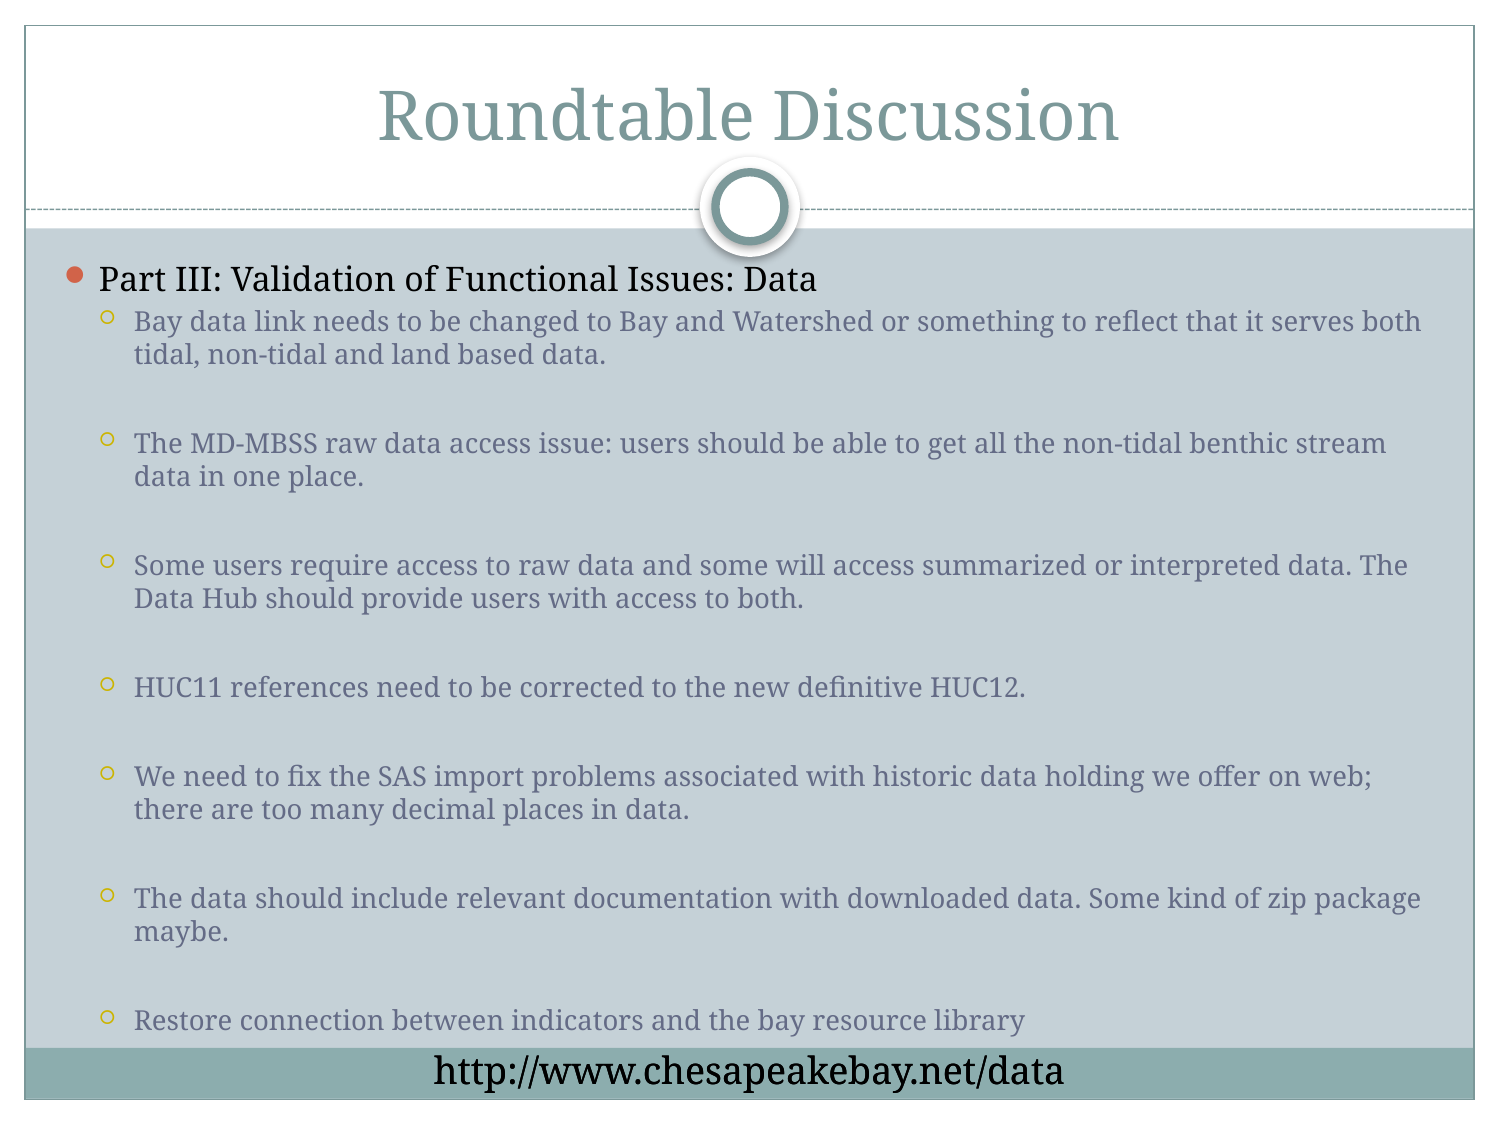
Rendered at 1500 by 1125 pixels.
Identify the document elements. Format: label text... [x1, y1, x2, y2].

list Part III: Validation of Functional Issues: Data Bay data link needs to be changed to Bay and Watershed or something to reflect that it serves both tidal, non-tidal and land based data. The MD-MBSS raw data access issue: users should be able to get all the non-tidal benthic stream data in one place. Some users require access to raw data and some will access summarized or interpreted data. The Data Hub should provide users with access to both. HUC11 references need to be corrected to the new definitive HUC12. We need to fix the SAS import problems associated with historic data holding we offer on web; there are too many decimal places in data. The data should include relevant documentation with downloaded data. Some kind of zip package maybe. Restore connection between indicators and the bay resource library [49, 250, 1463, 1039]
title Roundtable Discussion [49, 37, 1450, 162]
text_box http://www.chesapeakebay.net/data [37, 1039, 1463, 1100]
